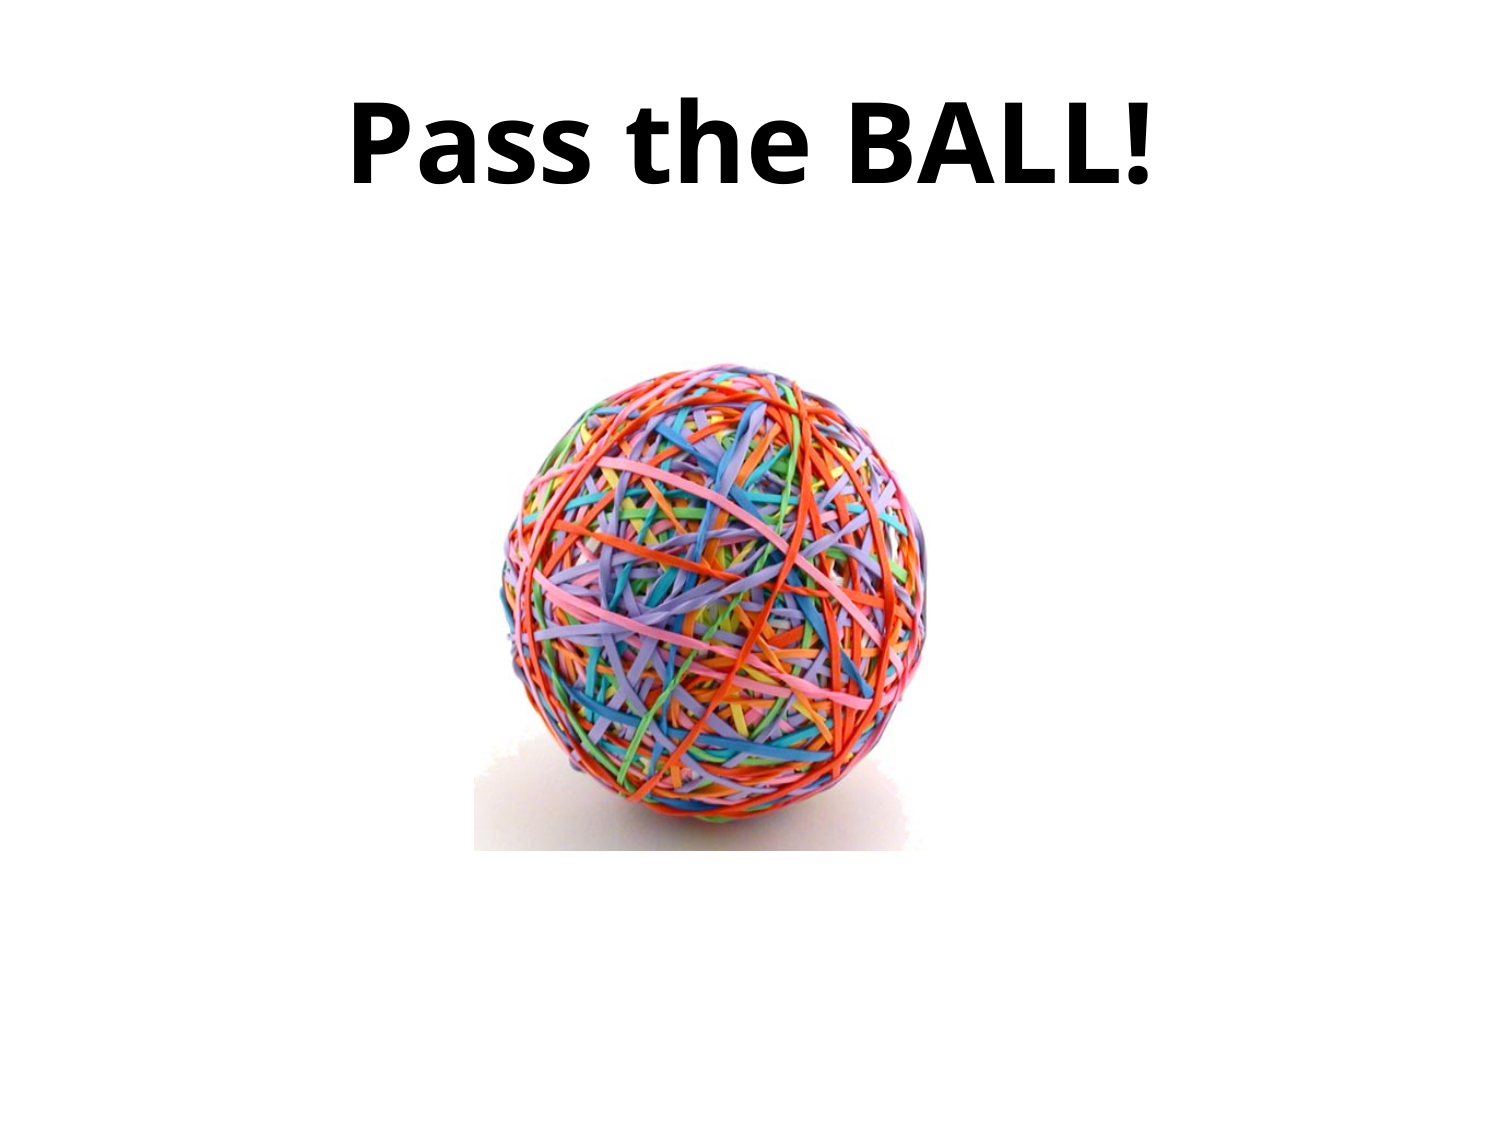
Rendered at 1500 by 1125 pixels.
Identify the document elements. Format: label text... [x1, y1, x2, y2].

title Pass the BALL! [75, 45, 1425, 233]
picture [474, 324, 966, 852]
